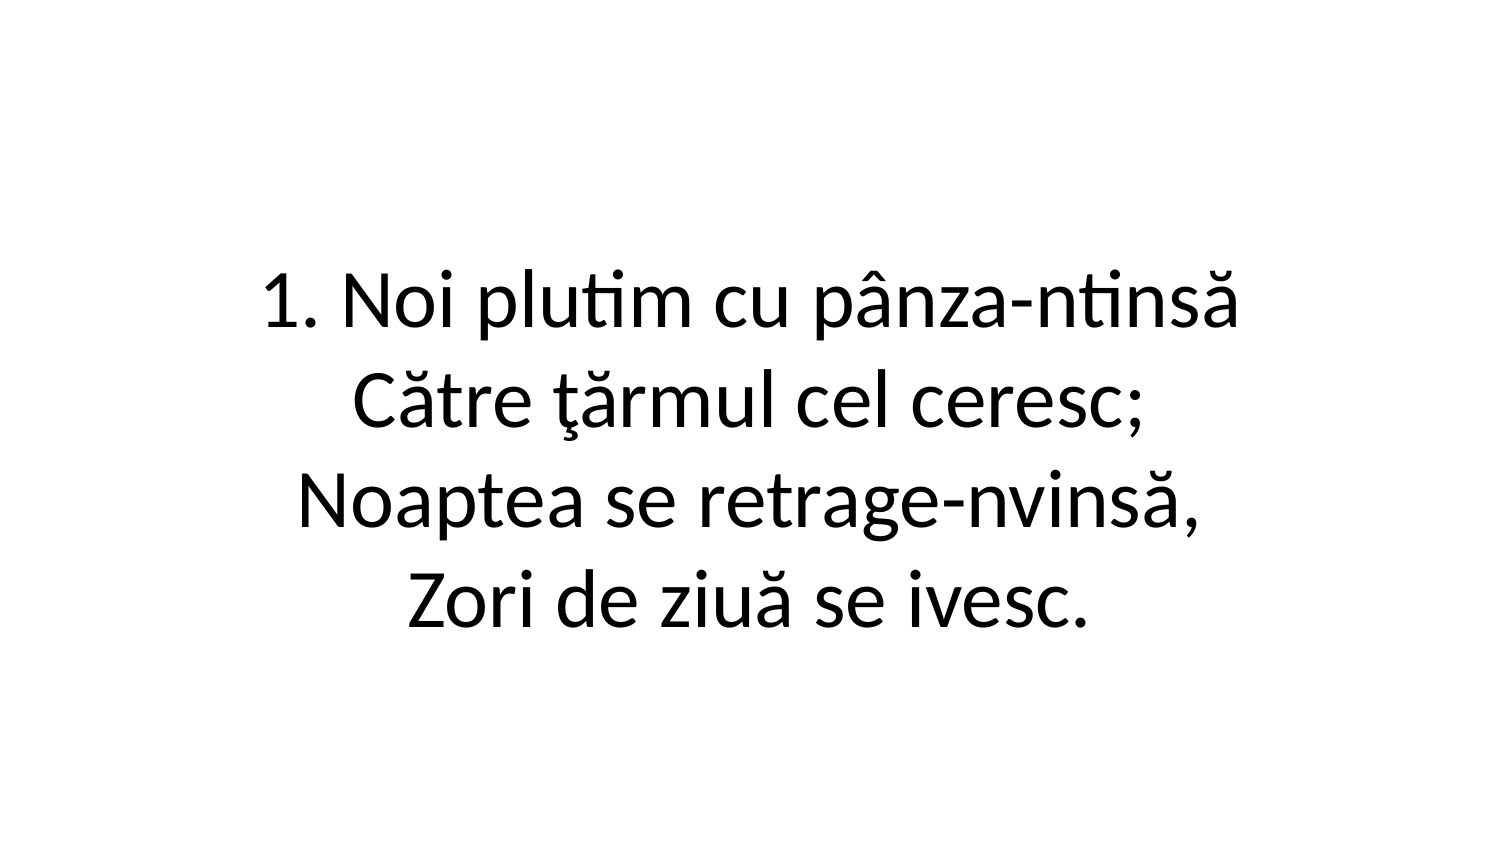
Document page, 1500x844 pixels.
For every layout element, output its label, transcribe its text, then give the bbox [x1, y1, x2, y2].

text_box 1. Noi plutim cu pânza-ntinsă Către ţărmul cel ceresc; Noaptea se retrage-nvinsă, Zori de ziuă se ivesc. [243, 192, 1257, 652]
